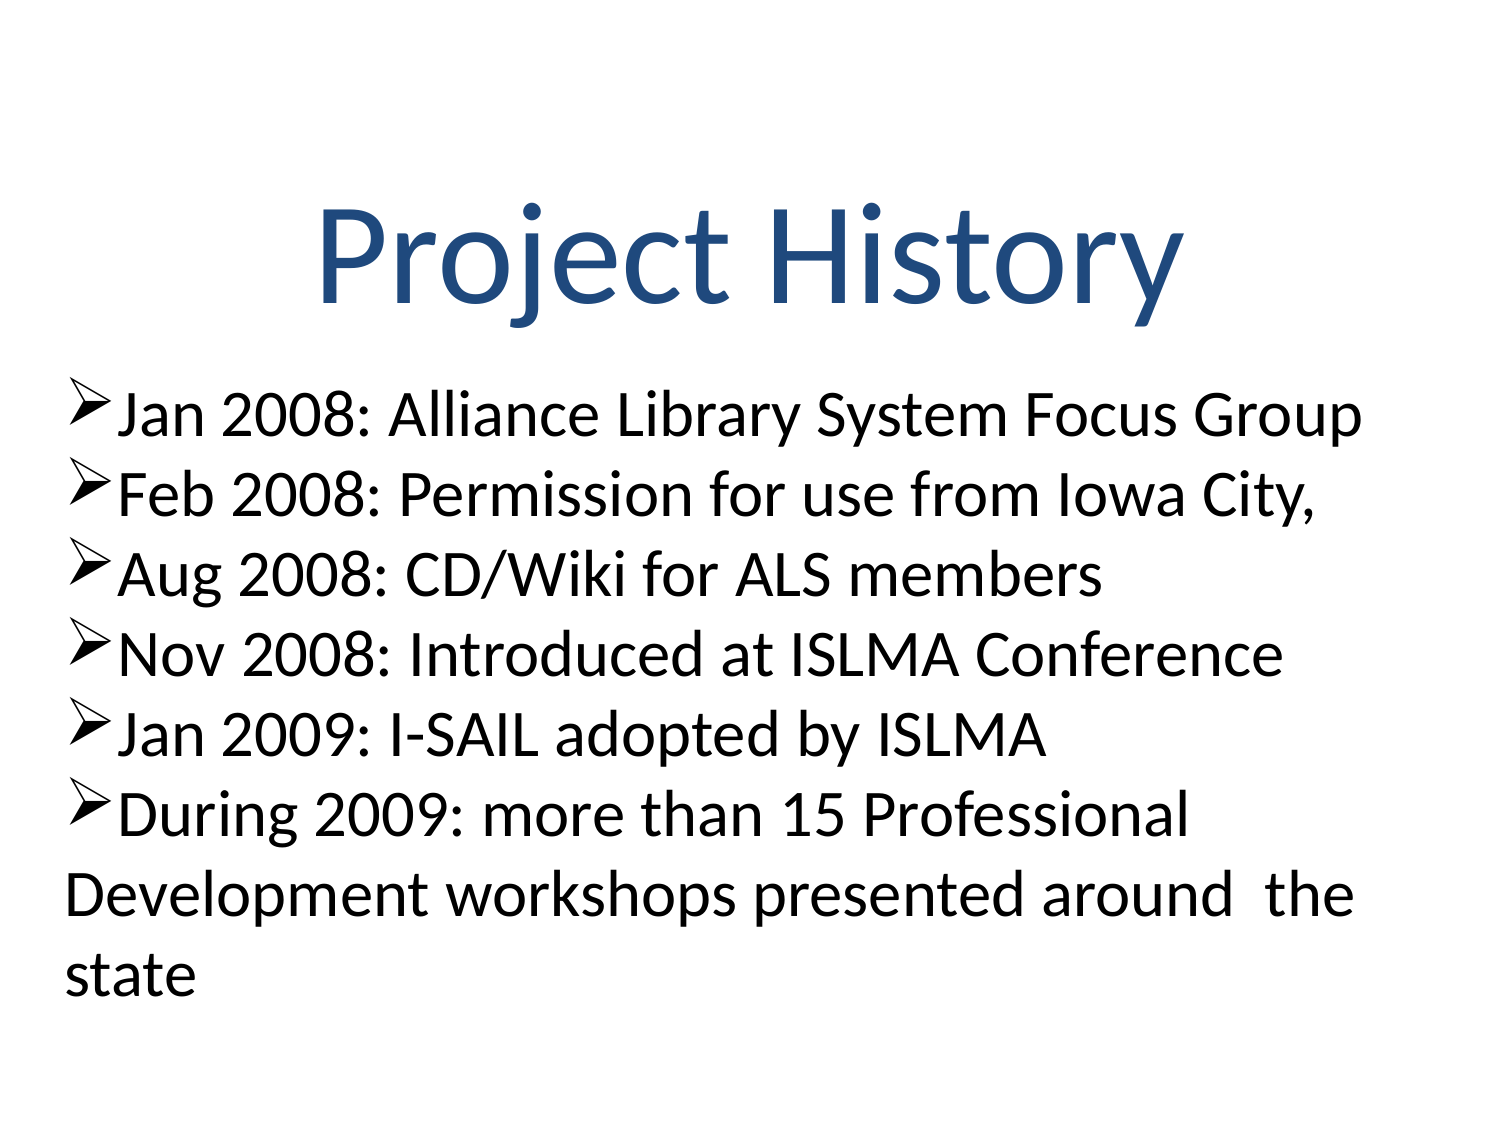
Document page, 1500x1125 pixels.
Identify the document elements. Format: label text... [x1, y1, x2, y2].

text_box Jan 2008: Alliance Library System Focus Group Feb 2008: Permission for use from Iowa City, Aug 2008: CD/Wiki for ALS members Nov 2008: Introduced at ISLMA Conference Jan 2009: I-SAIL adopted by ISLMA During 2009: more than 15 Professional Development workshops presented around the state [49, 362, 1463, 1017]
text_box Project History [112, 149, 1388, 340]
